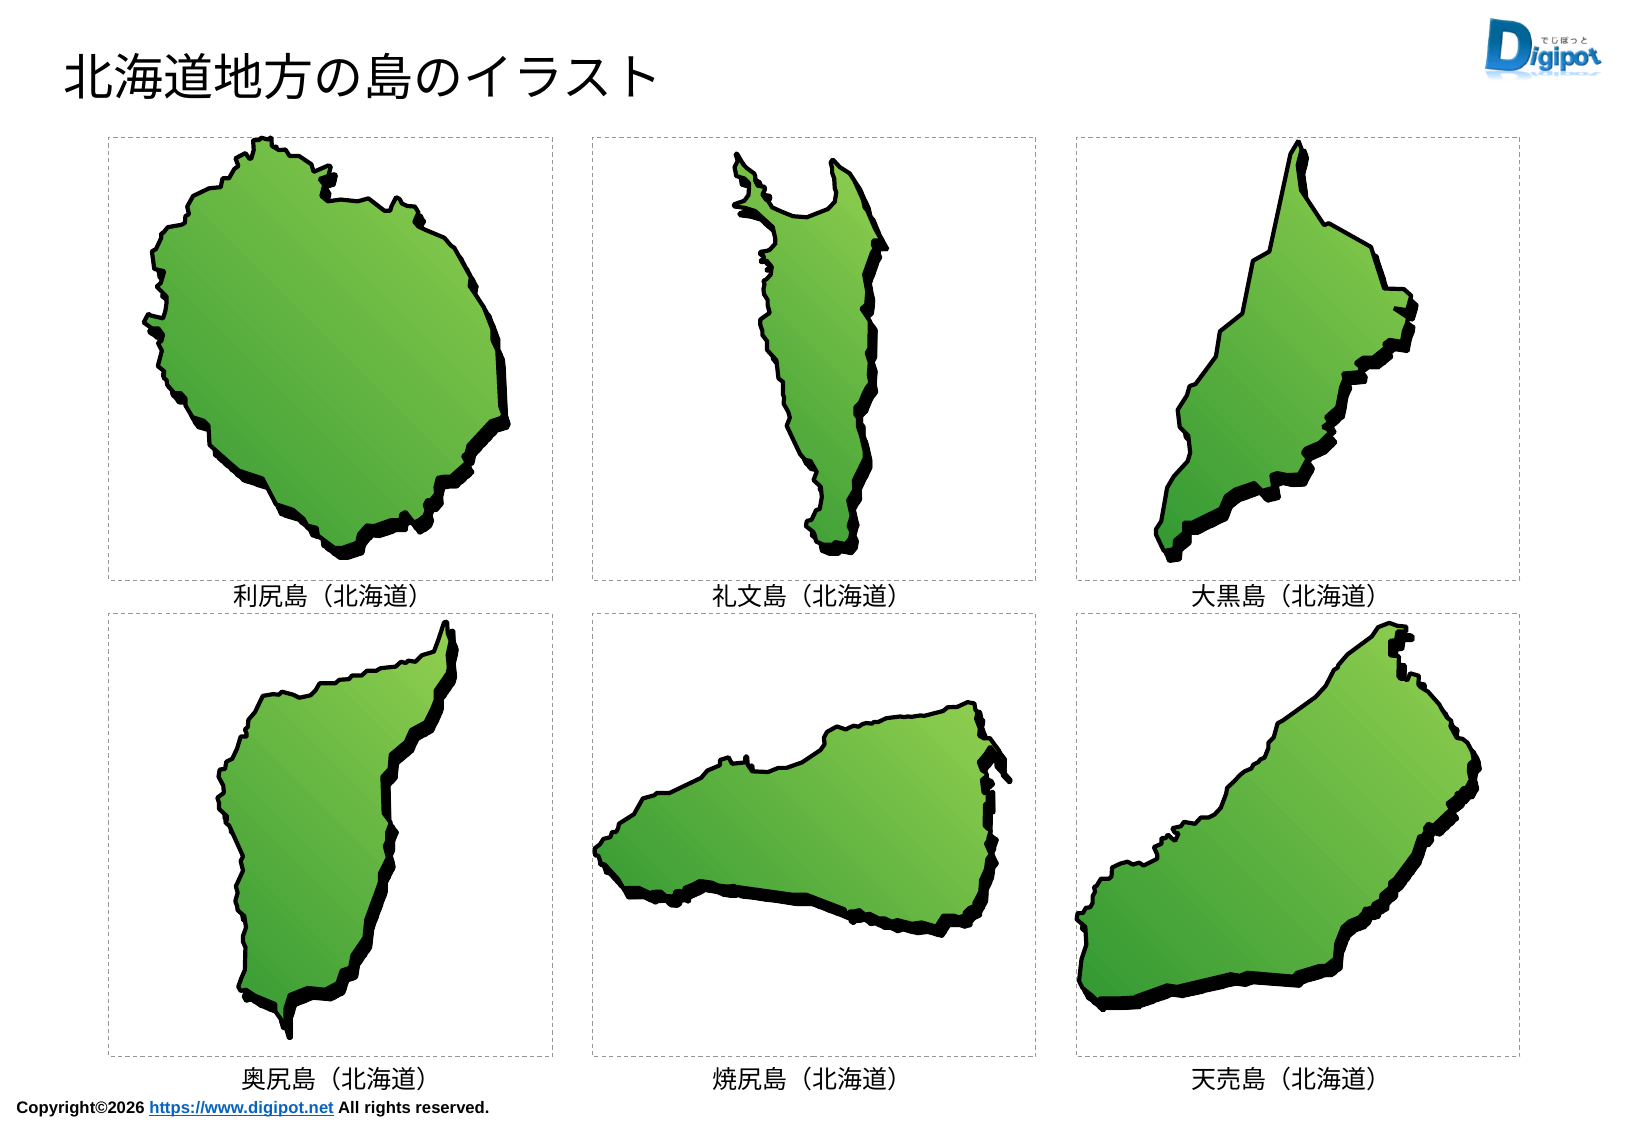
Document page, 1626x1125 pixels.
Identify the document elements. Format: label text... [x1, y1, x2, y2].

picture [1485, 18, 1602, 82]
text_box 焼尻島（北海道） [697, 1056, 928, 1101]
text_box [1154, 140, 1413, 553]
text_box [733, 152, 883, 546]
text_box [593, 701, 1006, 928]
text_box [216, 620, 452, 1030]
text_box [1075, 621, 1475, 1003]
text_box 奥尻島（北海道） [226, 1056, 457, 1101]
text_box [142, 136, 505, 549]
text_box 北海道地方の島のイラスト [48, 38, 678, 113]
text_box 天売島（北海道） [1176, 1056, 1407, 1101]
text_box 大黒島（北海道） [1176, 573, 1407, 619]
text_box 利尻島（北海道） [218, 573, 449, 619]
text_box 礼文島（北海道） [697, 573, 928, 619]
